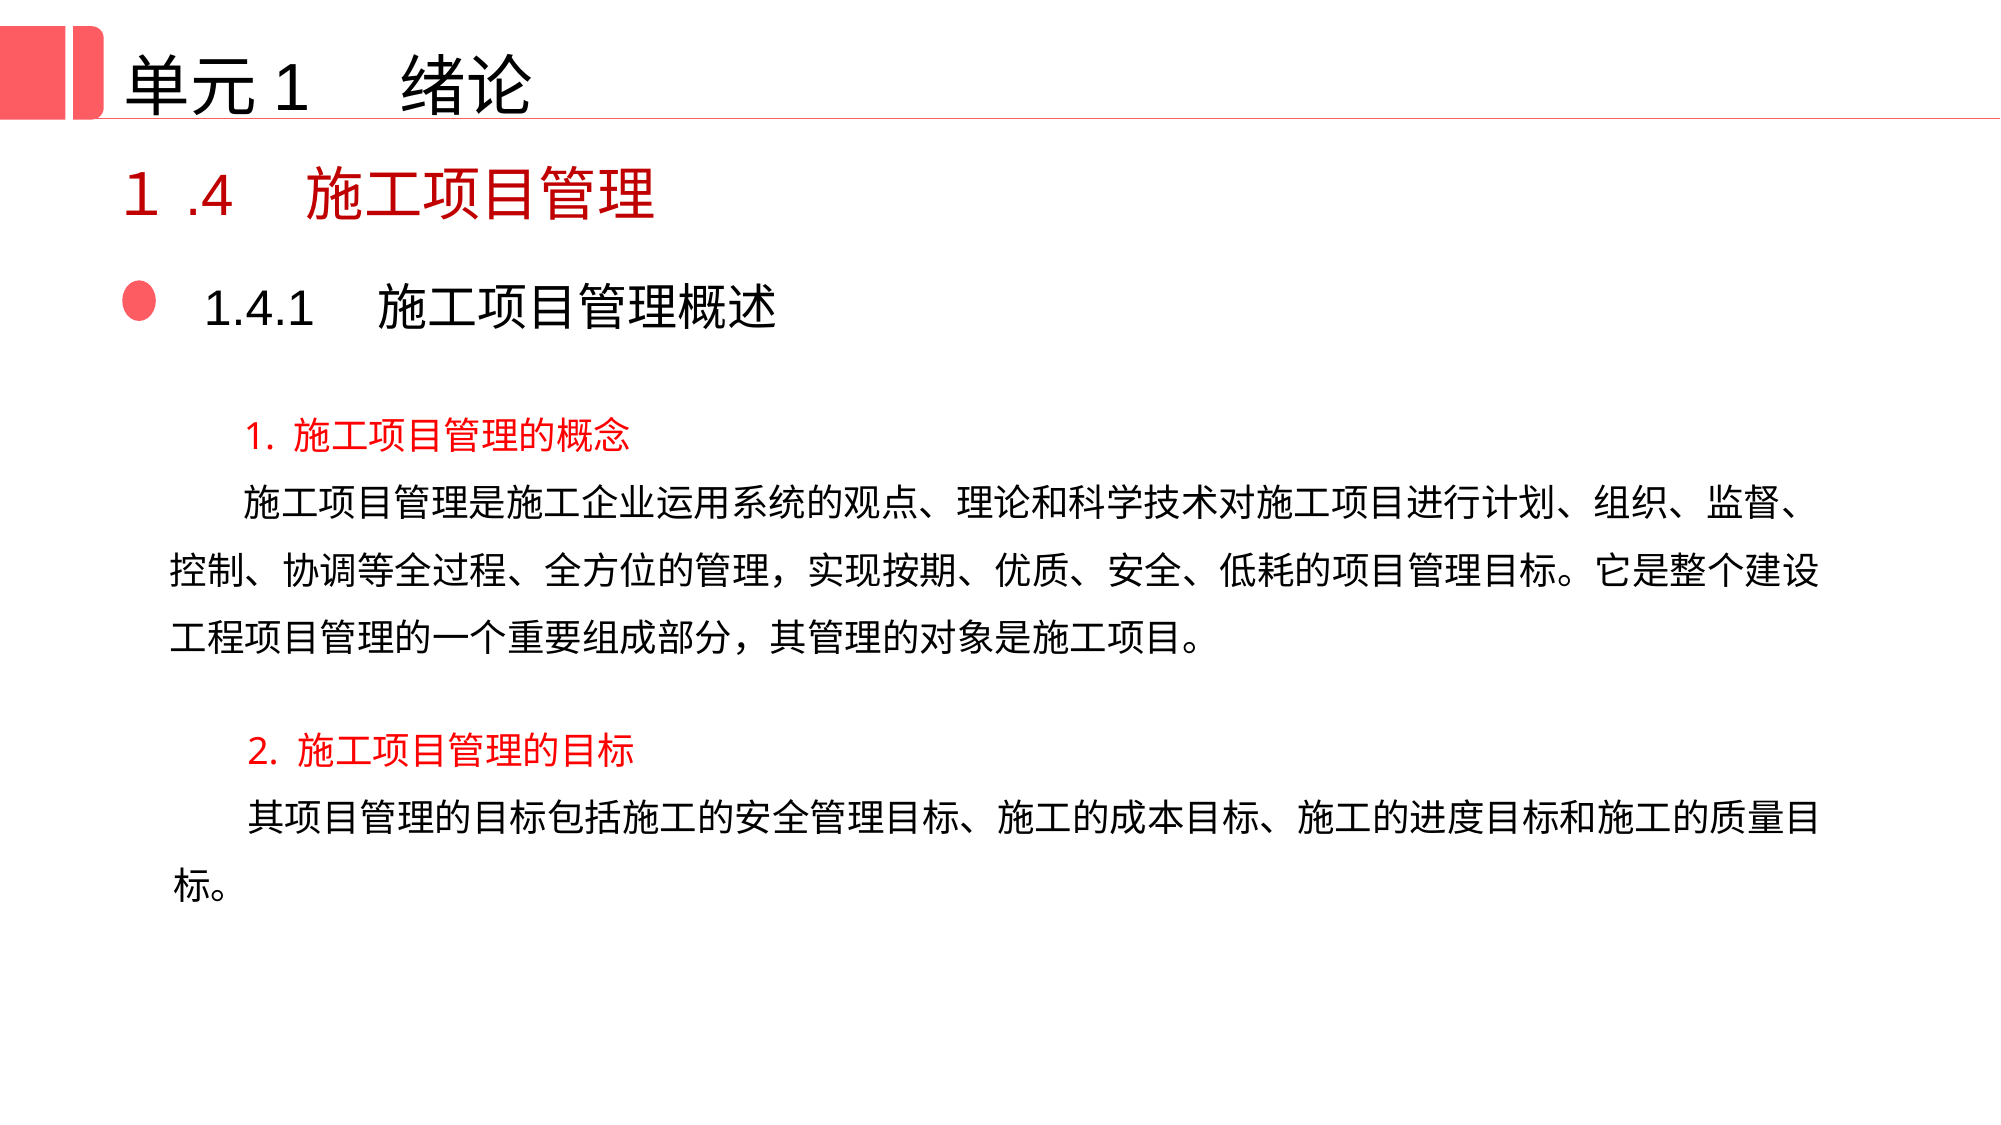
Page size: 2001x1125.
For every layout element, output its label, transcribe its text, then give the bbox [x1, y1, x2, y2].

text_box 1.4.1 施工项目管理概述 [189, 268, 1177, 344]
text_box 2. 施工项目管理的目标 其项目管理的目标包括施工的安全管理目标、施工的成本目标、施工的进度目标和施工的质量目标。 [158, 696, 1841, 914]
text_box [122, 280, 156, 321]
text_box １.4 施工项目管理 [98, 149, 671, 235]
text_box 1. 施工项目管理的概念 施工项目管理是施工企业运用系统的观点、理论和科学技术对施工项目进行计划、组织、监督、控制、协调等全过程、全方位的管理，实现按期、优质、安全、低耗的项目管理目标。它是整个建设工程项目管理的一个重要组成部分，其管理的对象是施工项目。 [154, 381, 1838, 667]
list 单元1 绪论 [108, 12, 1891, 122]
